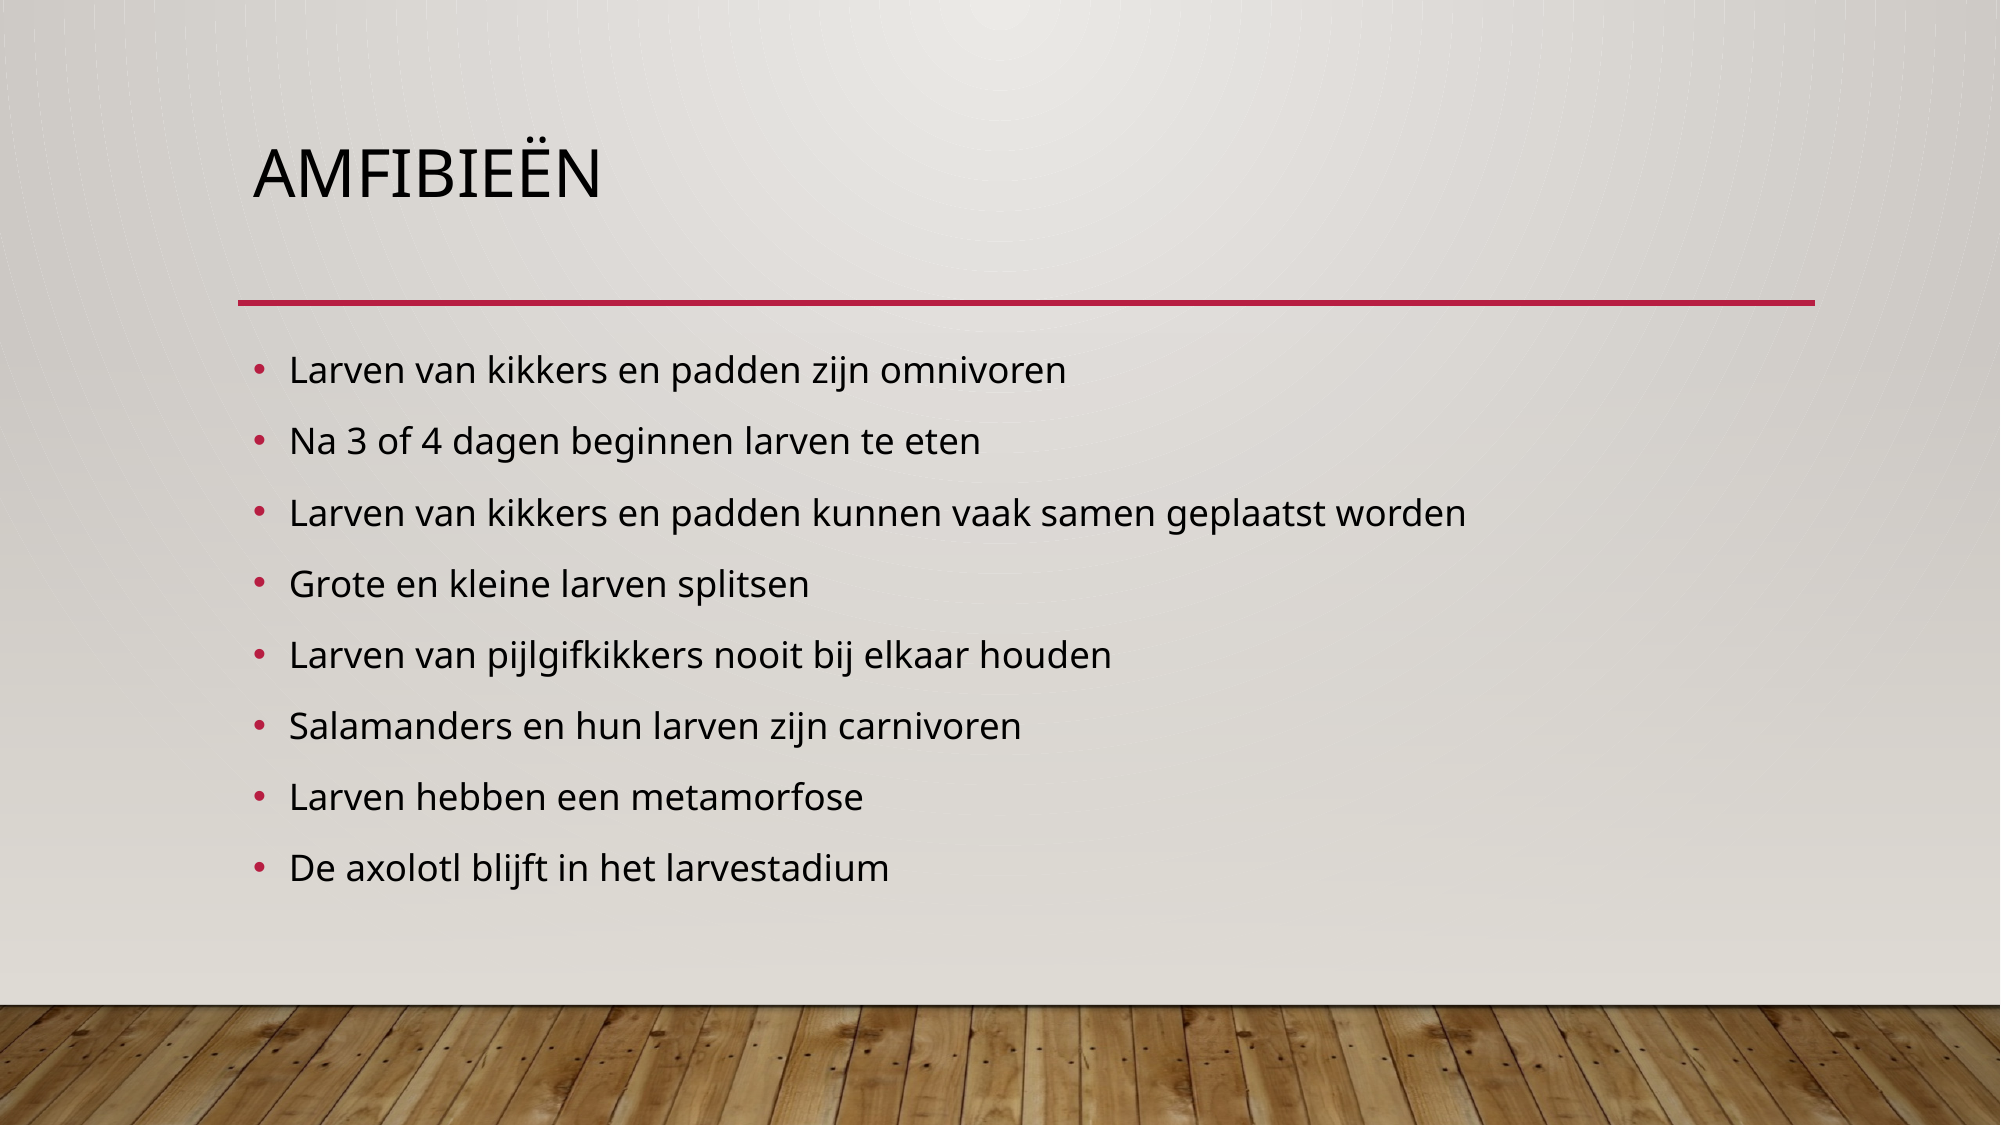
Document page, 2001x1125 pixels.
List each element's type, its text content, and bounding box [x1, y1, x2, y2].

title Amfibieën [238, 131, 1814, 305]
picture [0, 1005, 2000, 1125]
list Larven van kikkers en padden zijn omnivoren Na 3 of 4 dagen beginnen larven te eten Larven van kikkers en padden kunnen vaak samen geplaatst worden Grote en kleine larven splitsen Larven van pijlgifkikkers nooit bij elkaar houden Salamanders en hun larven zijn carnivoren Larven hebben een metamorfose De axolotl blijft in het larvestadium [238, 330, 1814, 897]
